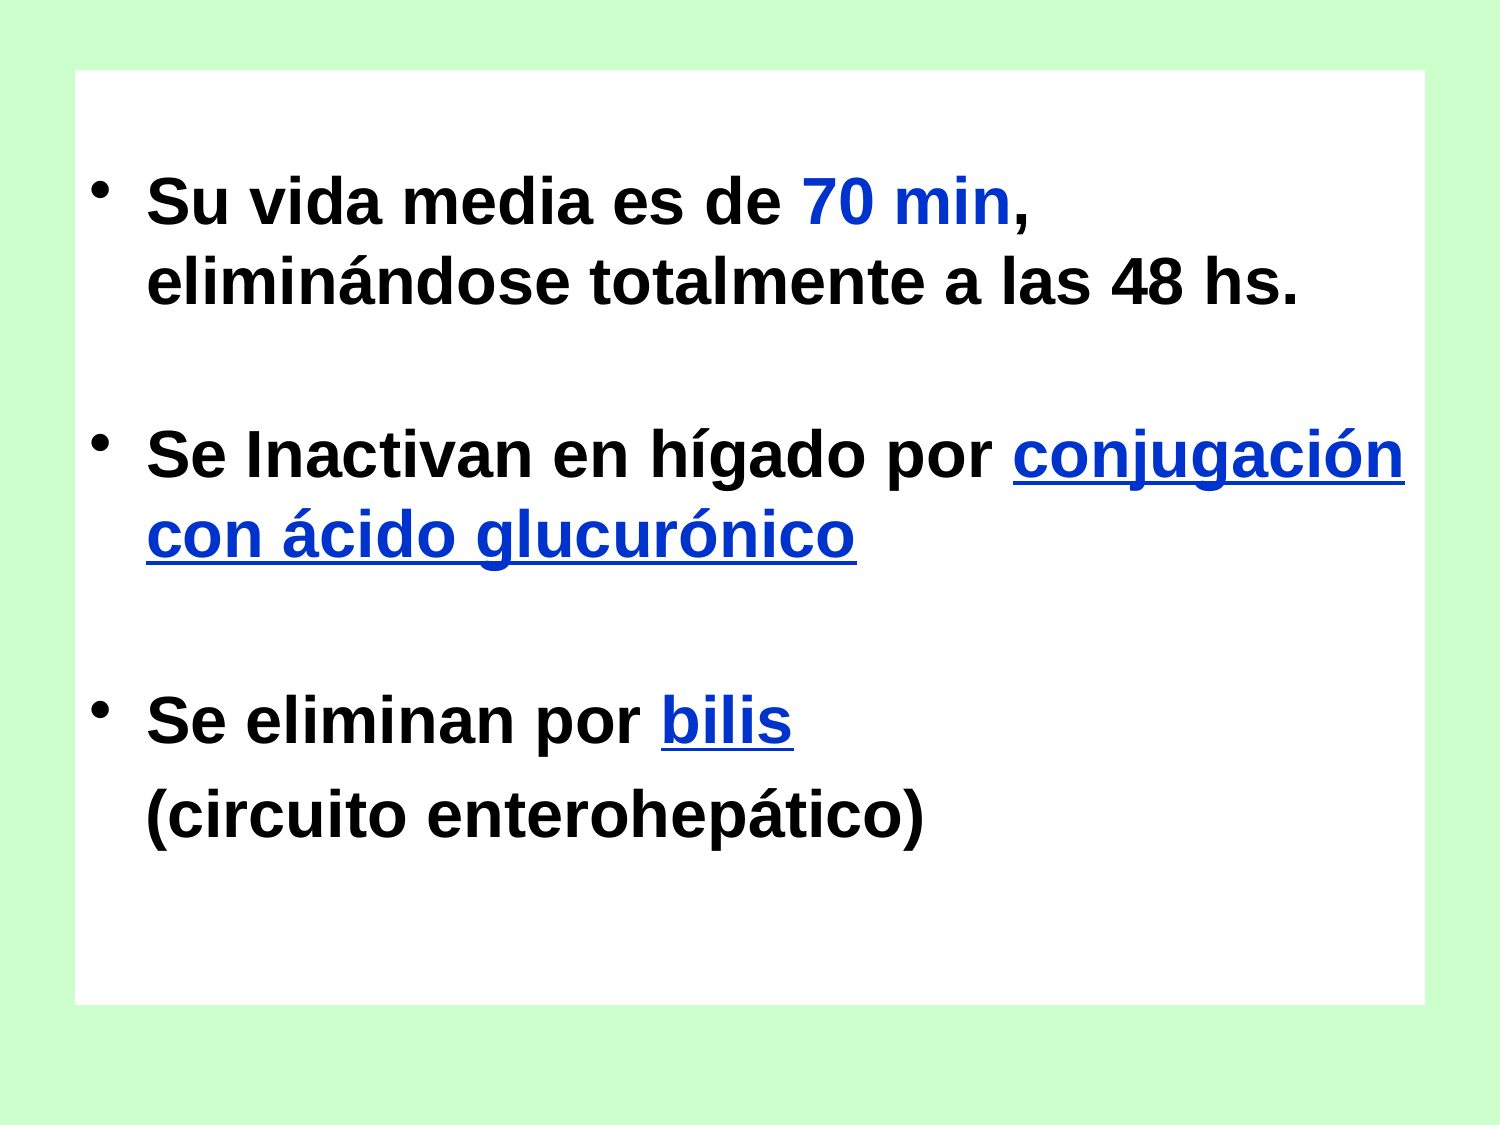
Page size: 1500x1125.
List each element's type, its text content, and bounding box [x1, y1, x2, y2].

list Su vida media es de 70 min, eliminándose totalmente a las 48 hs. Se Inactivan en hígado por conjugación con ácido glucurónico Se eliminan por bilis (circuito enterohepático) [74, 69, 1426, 1006]
